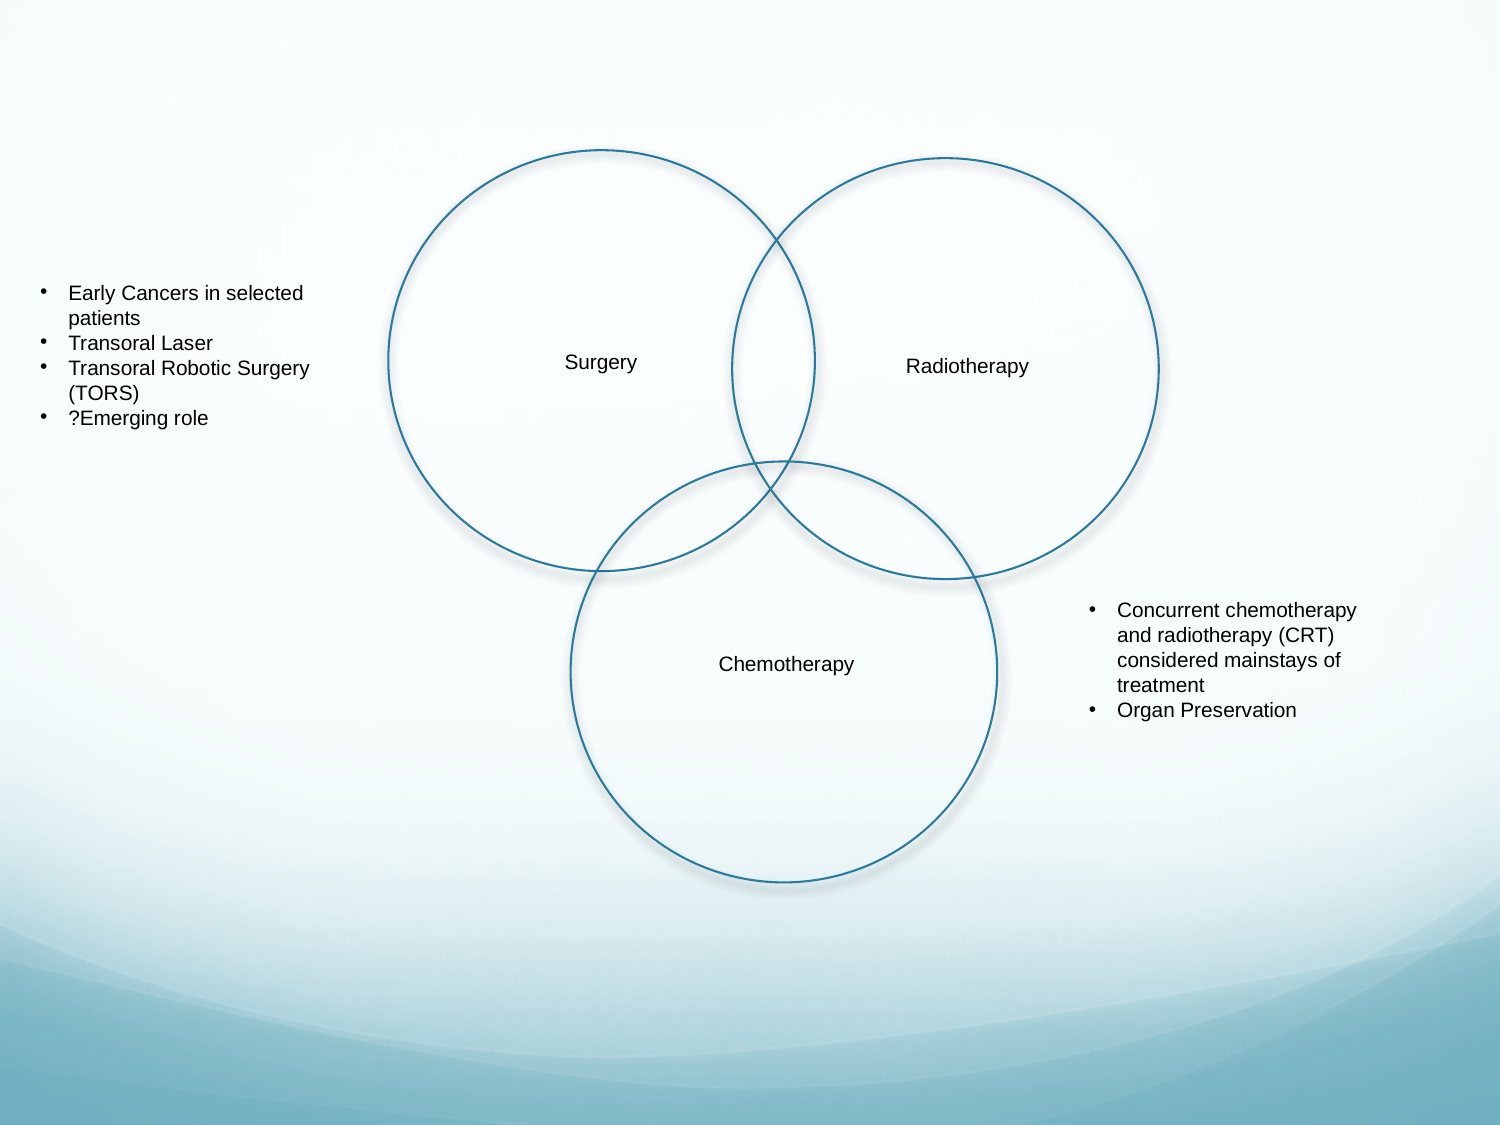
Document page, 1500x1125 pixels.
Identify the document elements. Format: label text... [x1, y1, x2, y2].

text_box [387, 149, 775, 572]
text_box [731, 157, 1160, 577]
text_box Surgery [473, 341, 729, 382]
text_box [569, 460, 999, 884]
text_box Concurrent chemotherapy and radiotherapy (CRT) considered mainstays of treatment Organ Preservation [1074, 589, 1397, 730]
text_box Chemotherapy [658, 643, 915, 684]
text_box Radiotherapy [839, 345, 1095, 385]
text_box Early Cancers in selected patients Transoral Laser Transoral Robotic Surgery (TORS) ?Emerging role [25, 272, 373, 437]
